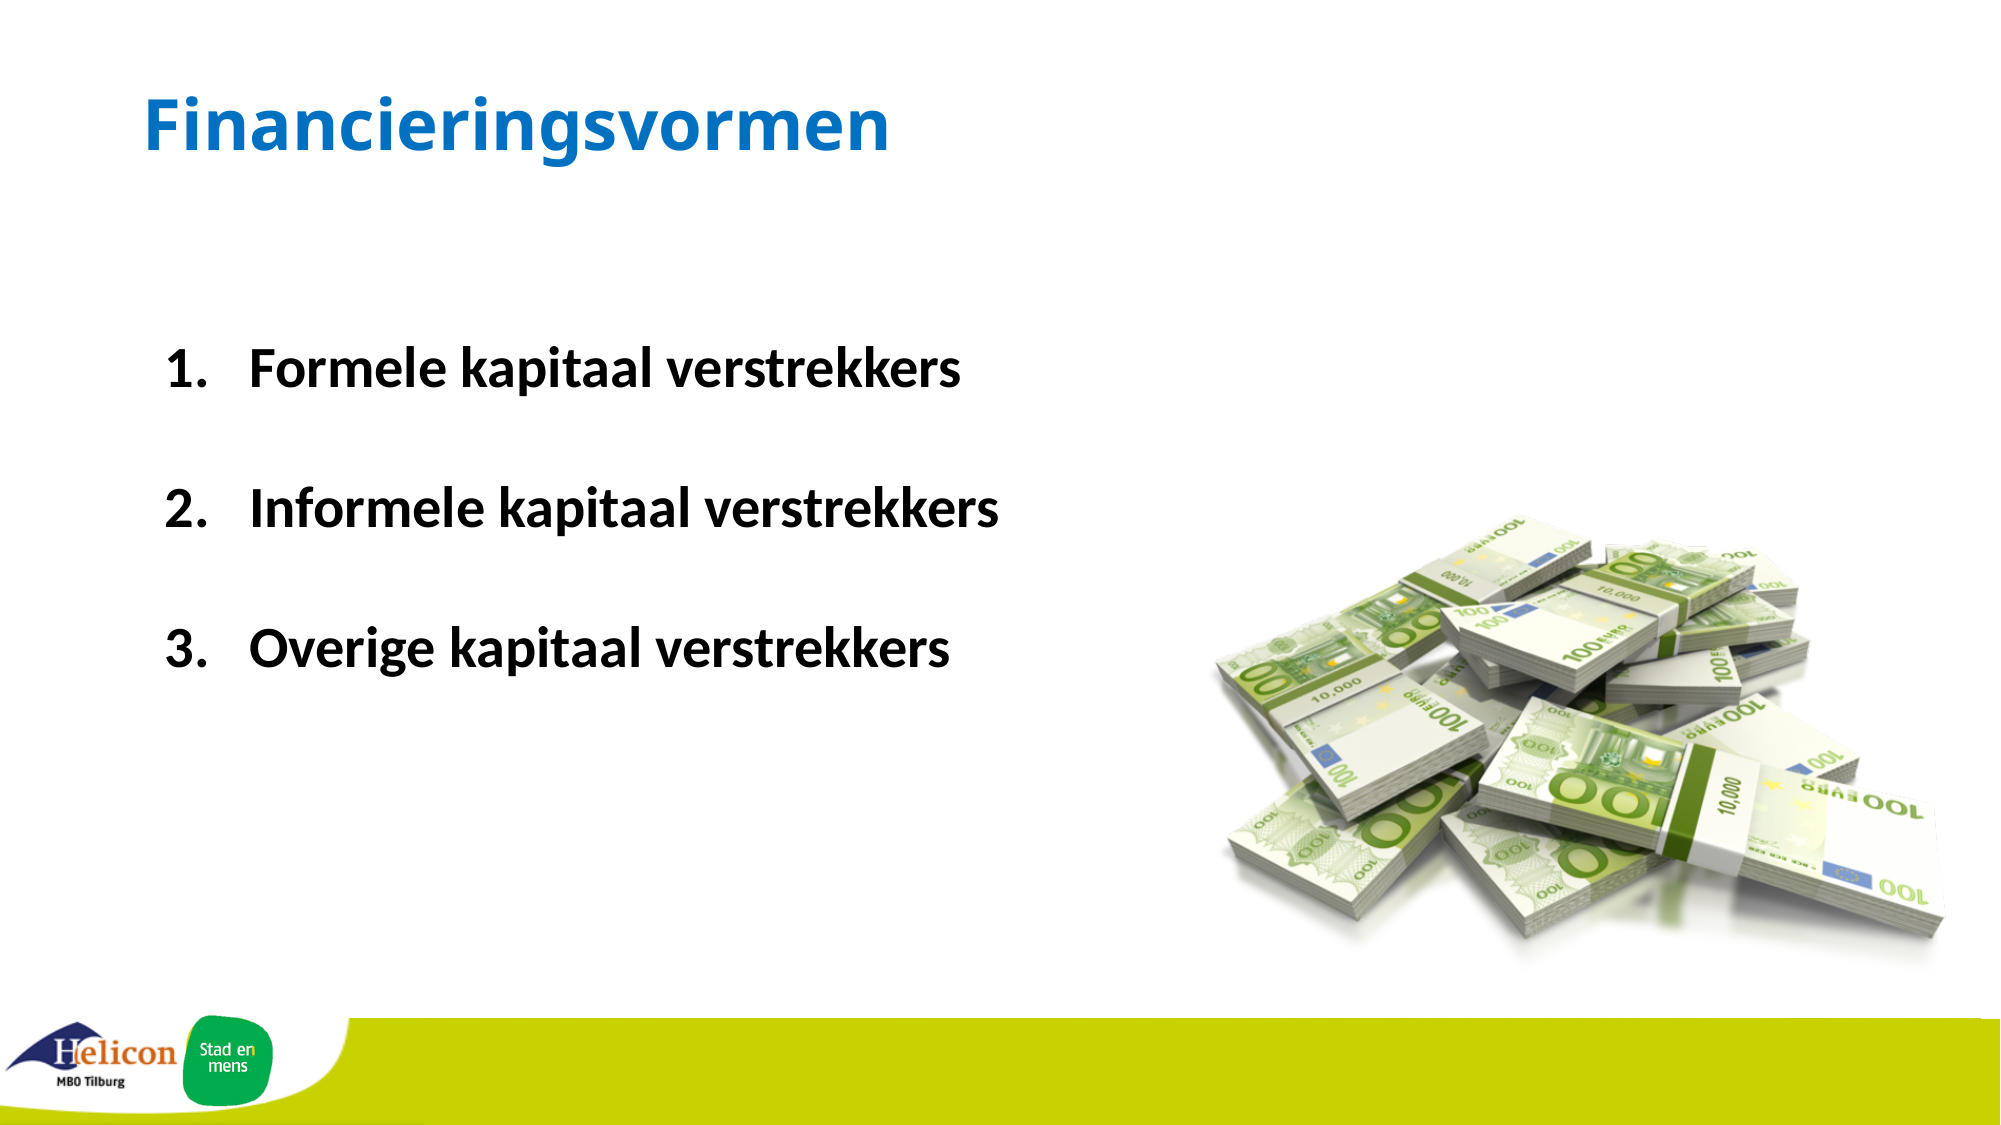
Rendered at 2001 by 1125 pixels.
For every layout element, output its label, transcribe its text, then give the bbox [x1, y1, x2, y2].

text_box Formele kapitaal verstrekkers Informele kapitaal verstrekkers Overige kapitaal verstrekkers [150, 251, 1692, 687]
title Financieringsvormen [52, 52, 921, 204]
picture [1158, 493, 2000, 1020]
picture [0, 1013, 424, 1125]
